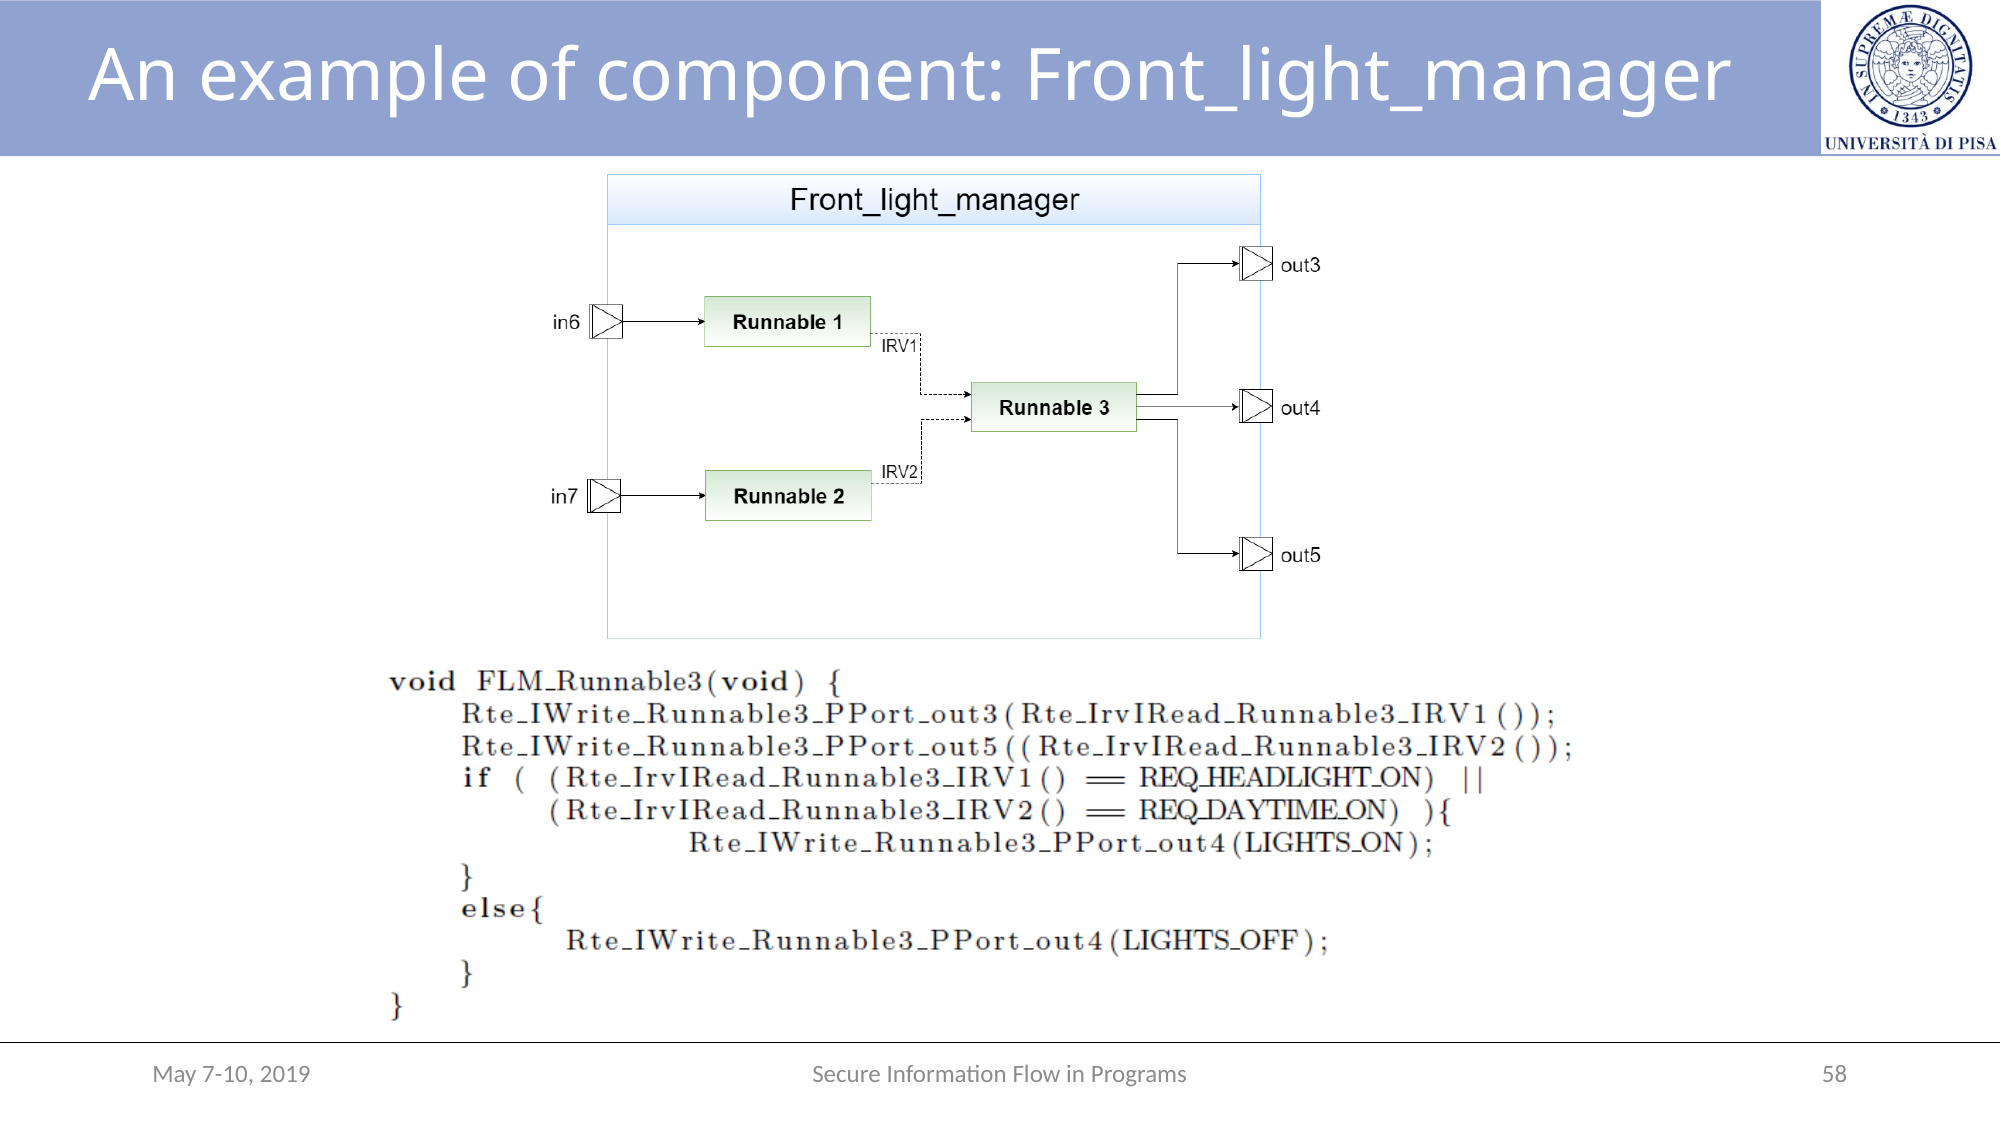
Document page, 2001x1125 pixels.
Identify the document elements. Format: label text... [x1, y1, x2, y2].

slide_number 58 [1412, 1042, 1863, 1103]
footer Secure Information Flow in Programs [662, 1042, 1338, 1103]
picture [1822, 0, 2000, 154]
picture [321, 648, 1625, 1033]
picture [547, 174, 1321, 639]
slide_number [137, 1042, 588, 1103]
title An example of component: Front_light_manager [0, 0, 1822, 154]
